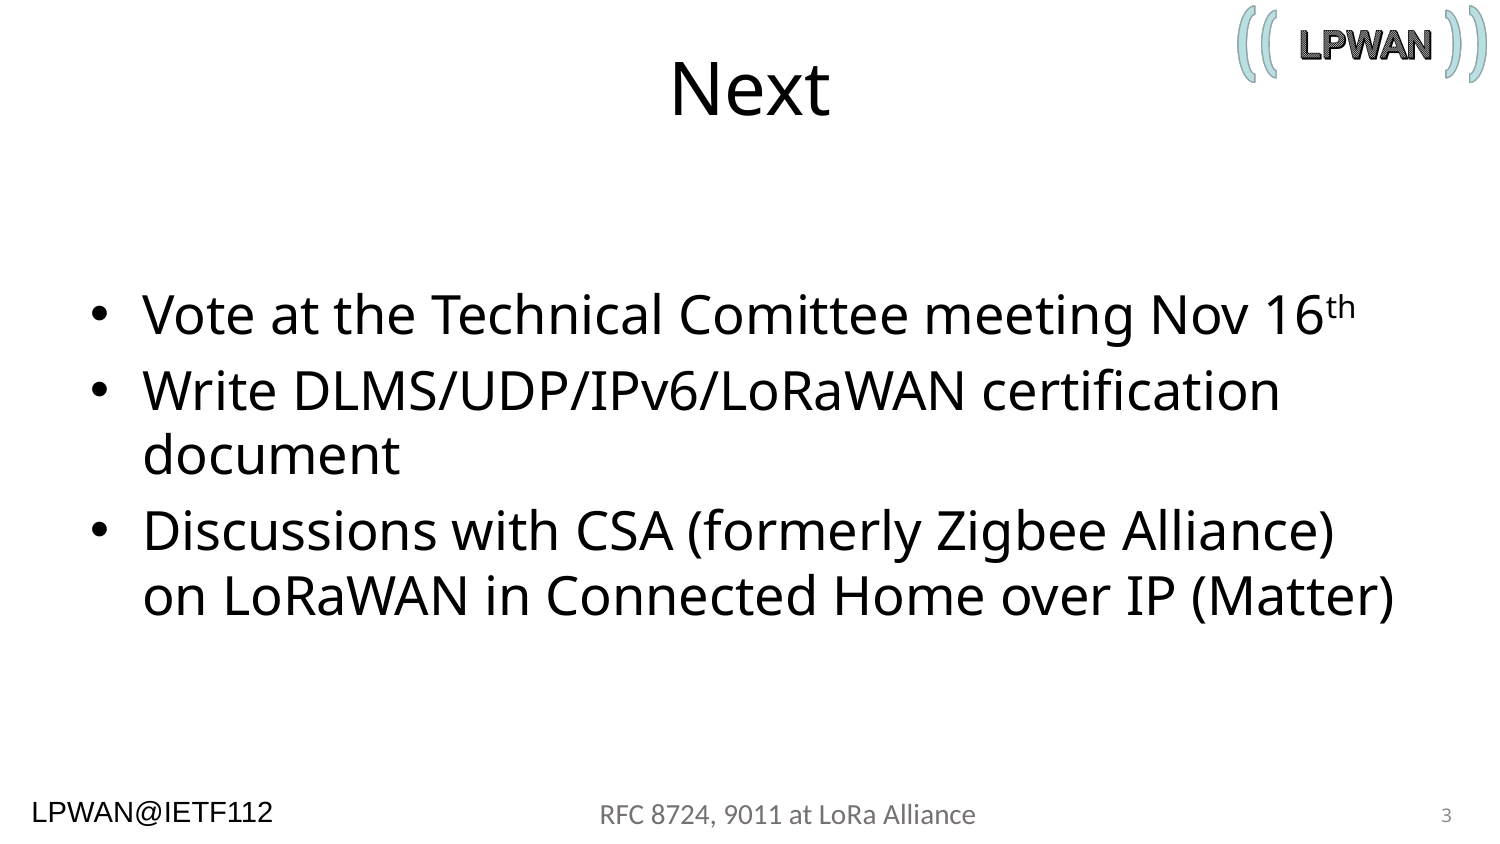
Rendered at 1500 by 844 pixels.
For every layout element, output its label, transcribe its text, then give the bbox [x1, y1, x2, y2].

picture [1237, 5, 1487, 83]
list Vote at the Technical Comittee meeting Nov 16th Write DLMS/UDP/IPv6/LoRaWAN certification document Discussions with CSA (formerly Zigbee Alliance) on LoRaWAN in Connected Home over IP (Matter) [75, 196, 1425, 754]
text_box 3 [1125, 793, 1464, 839]
text_box RFC 8724, 9011 at LoRa Alliance [584, 787, 992, 838]
title Next [75, 33, 1425, 139]
